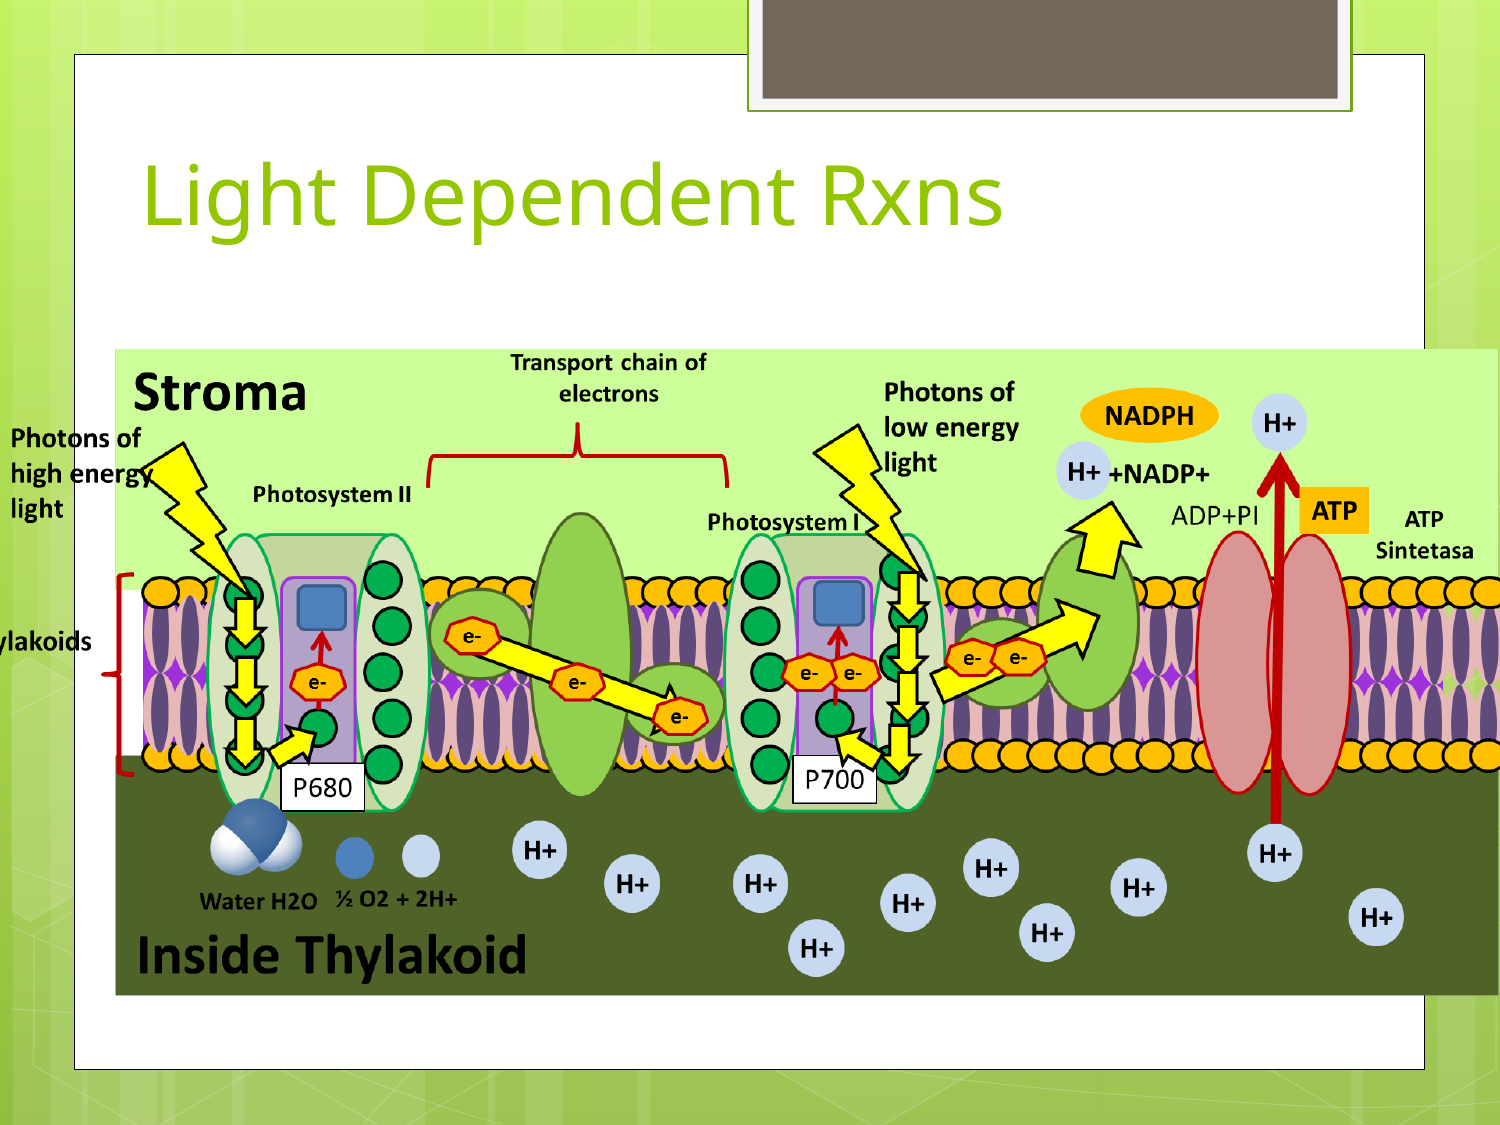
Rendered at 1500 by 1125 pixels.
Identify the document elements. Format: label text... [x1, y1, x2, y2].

picture [0, 337, 1500, 1024]
title Light Dependent Rxns [125, 62, 1278, 250]
